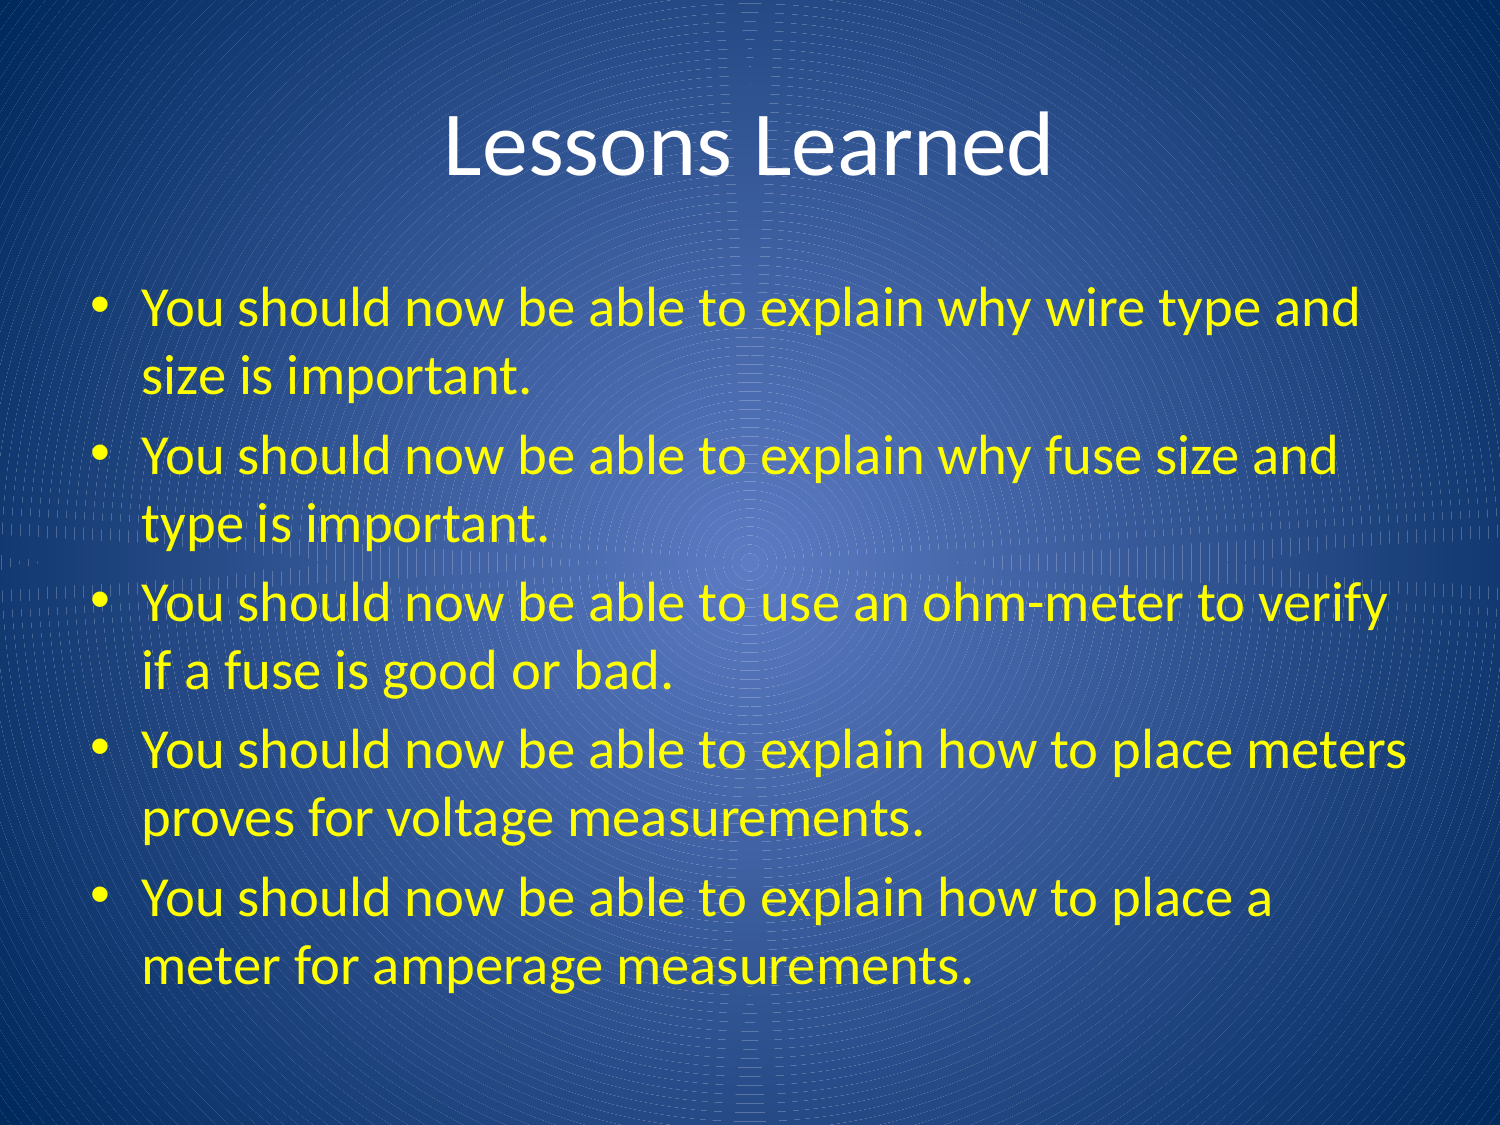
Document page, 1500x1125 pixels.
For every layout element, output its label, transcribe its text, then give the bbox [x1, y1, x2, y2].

title Lessons Learned [75, 45, 1425, 233]
list You should now be able to explain why wire type and size is important. You should now be able to explain why fuse size and type is important. You should now be able to use an ohm-meter to verify if a fuse is good or bad. You should now be able to explain how to place meters proves for voltage measurements. You should now be able to explain how to place a meter for amperage measurements. [75, 262, 1425, 1005]
